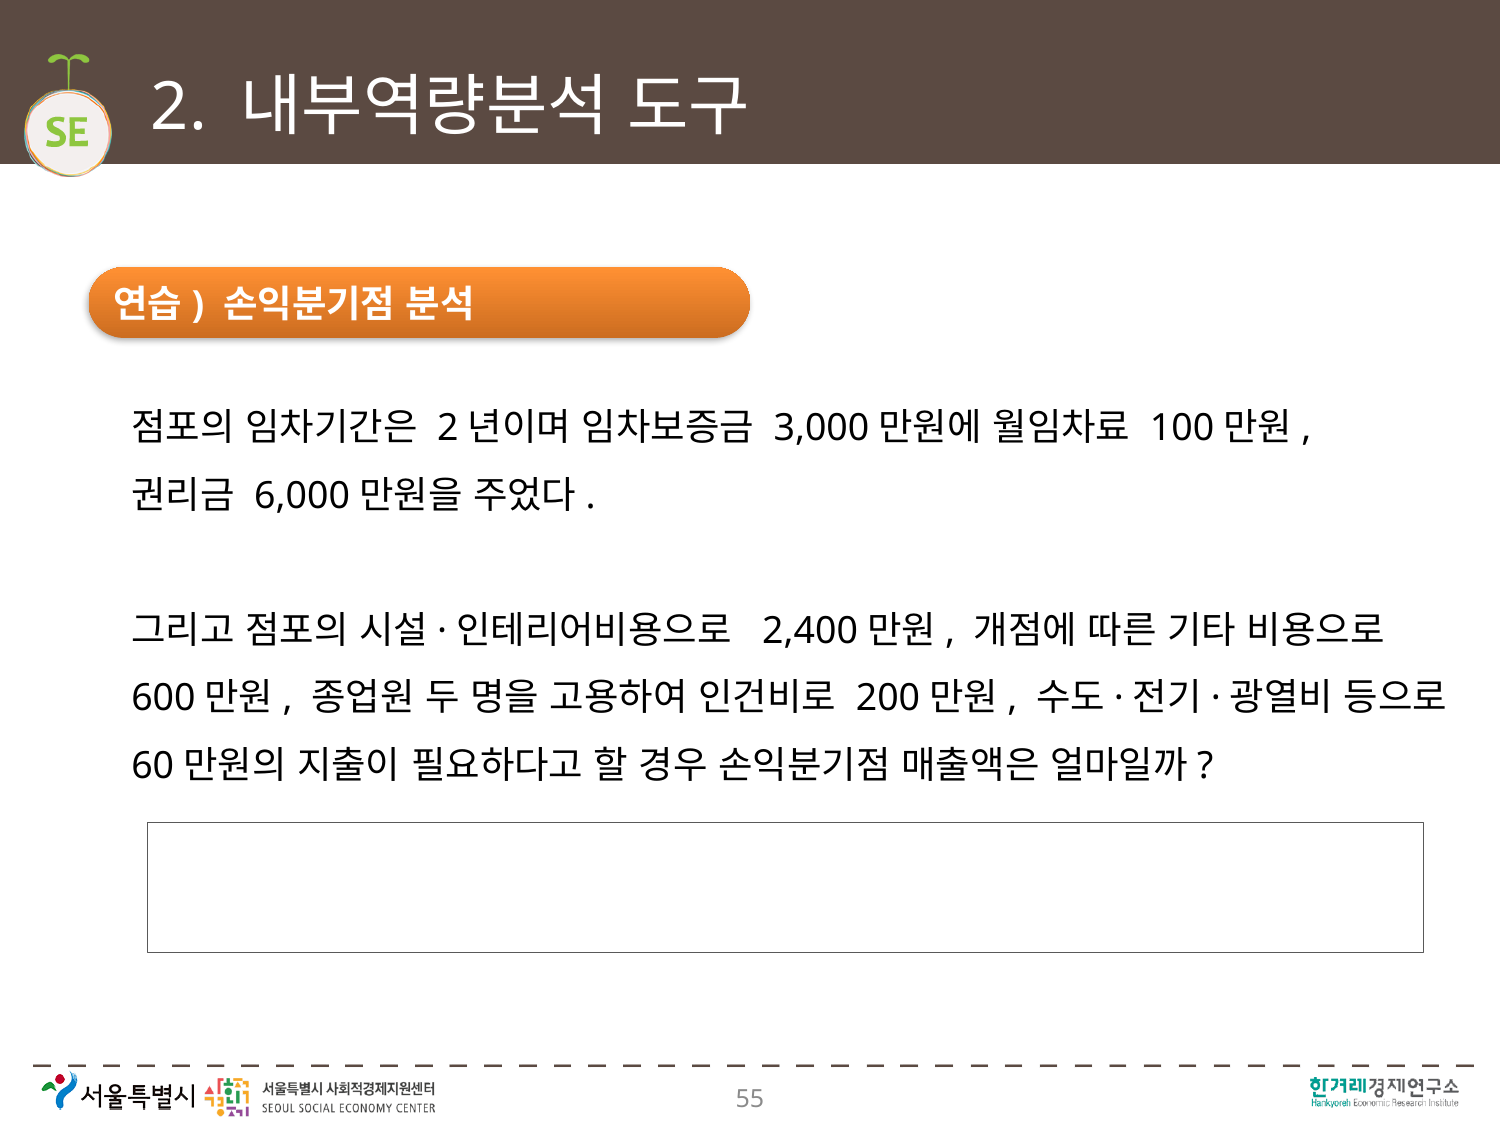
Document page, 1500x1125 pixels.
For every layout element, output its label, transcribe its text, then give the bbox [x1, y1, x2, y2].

text_box 점포의 임차기간은 2년이며 임차보증금 3,000만원에 월임차료 100만원, 권리금 6,000만원을 주었다. 그리고 점포의 시설·인테리어비용으로 2,400만원, 개점에 따른 기타 비용으로 600만원, 종업원 두 명을 고용하여 인건비로 200만원, 수도·전기·광열비 등으로 60만원의 지출이 필요하다고 할 경우 손익분기점 매출액은 얼마일까? [116, 373, 1463, 794]
picture [0, 0, 1500, 1125]
title 2. 내부역량분석 도구 [135, 45, 1463, 161]
slide_number 55 [696, 1069, 804, 1125]
text_box 연습) 손익분기점 분석 [88, 267, 751, 338]
text_box [145, 820, 1425, 954]
